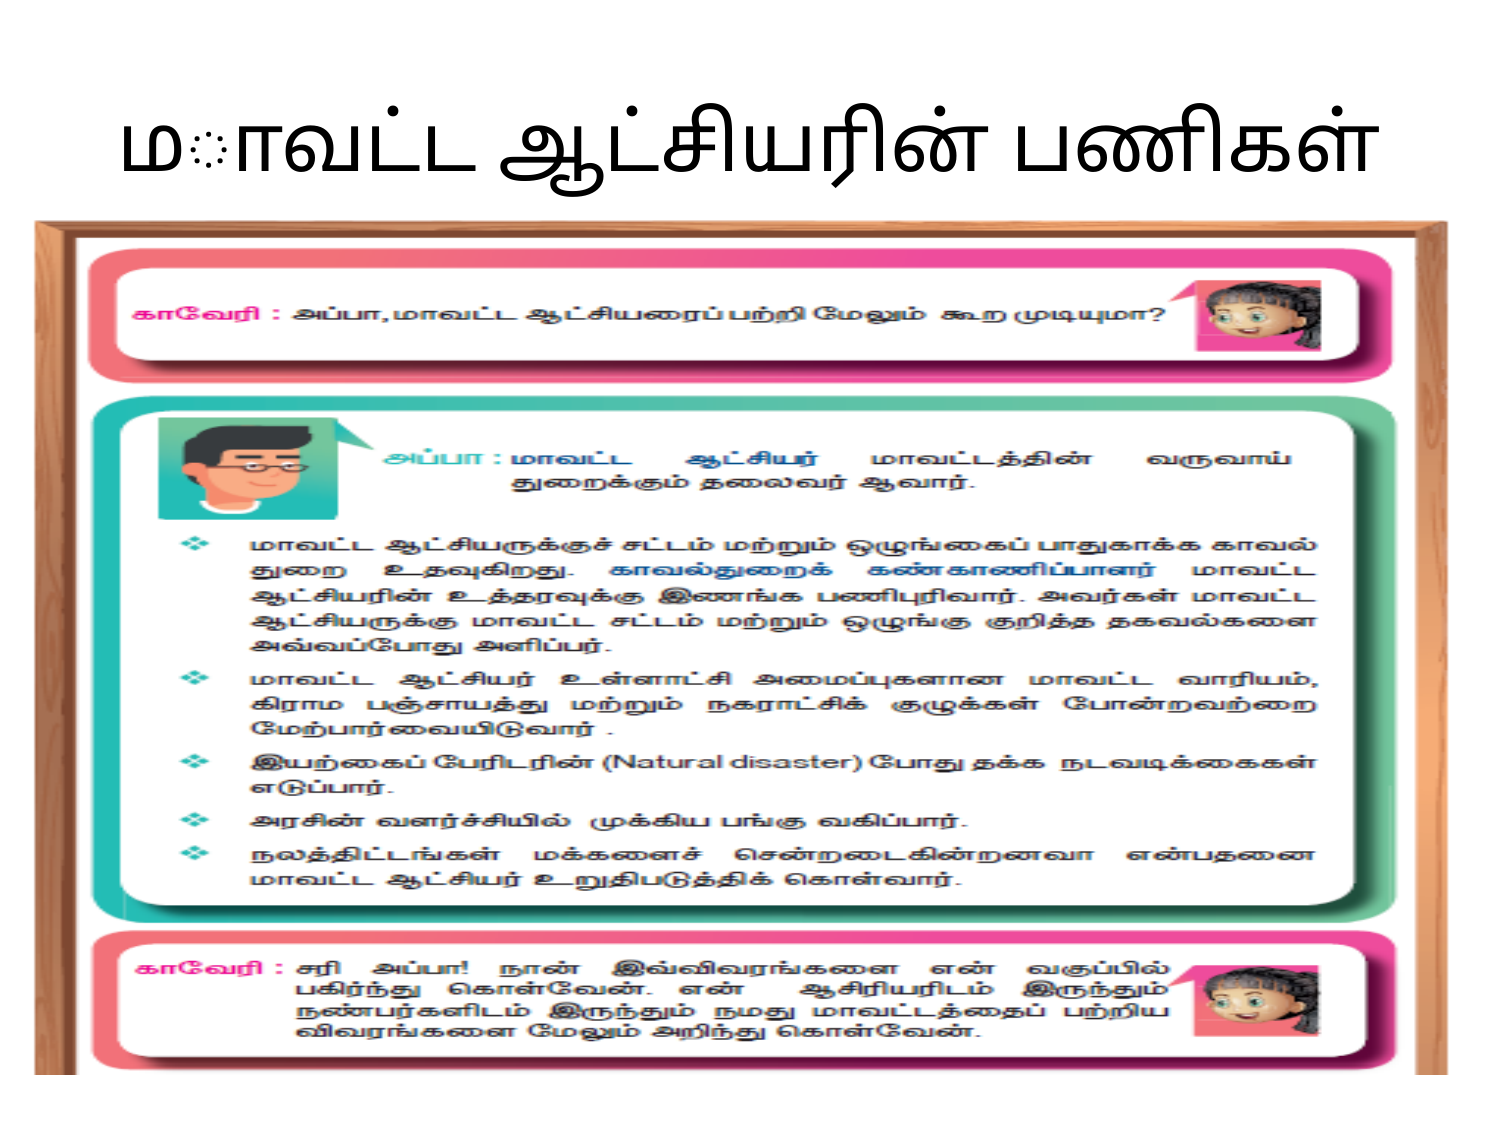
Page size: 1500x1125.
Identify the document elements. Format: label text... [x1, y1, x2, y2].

title மாவட்ட ஆட்சியரின் பணிகள் [75, 45, 1425, 202]
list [24, 203, 1476, 1076]
